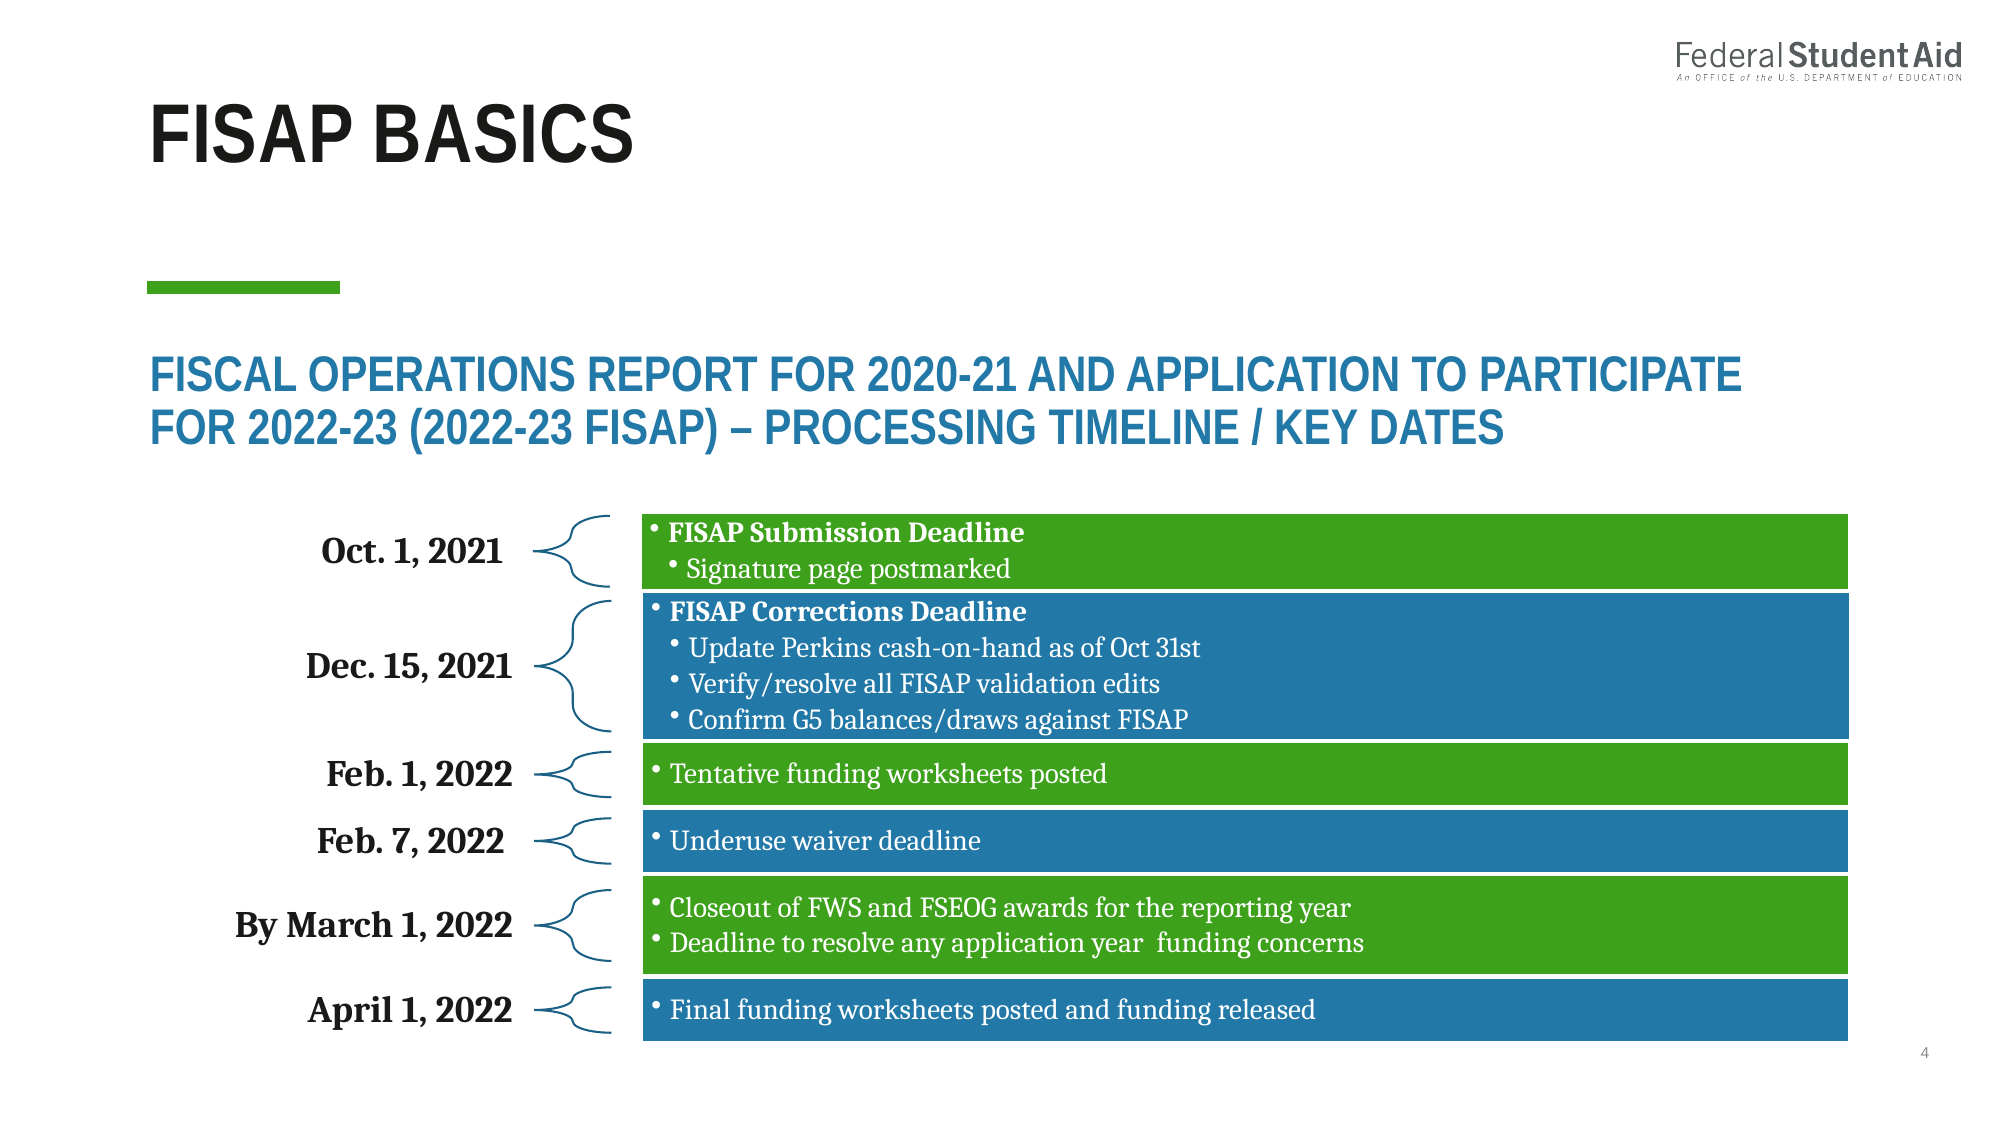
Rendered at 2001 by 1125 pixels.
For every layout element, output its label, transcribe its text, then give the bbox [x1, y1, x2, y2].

picture [1651, 16, 1986, 106]
list Fiscal operations report for 2020-21 and application to participate for 2022-23 (2022-23 fisap) – processing timeline / key dates [149, 347, 1763, 460]
title FISAP BASIcs [149, 57, 1626, 189]
slide_number 4 [1920, 1042, 1986, 1094]
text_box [147, 512, 1851, 1043]
